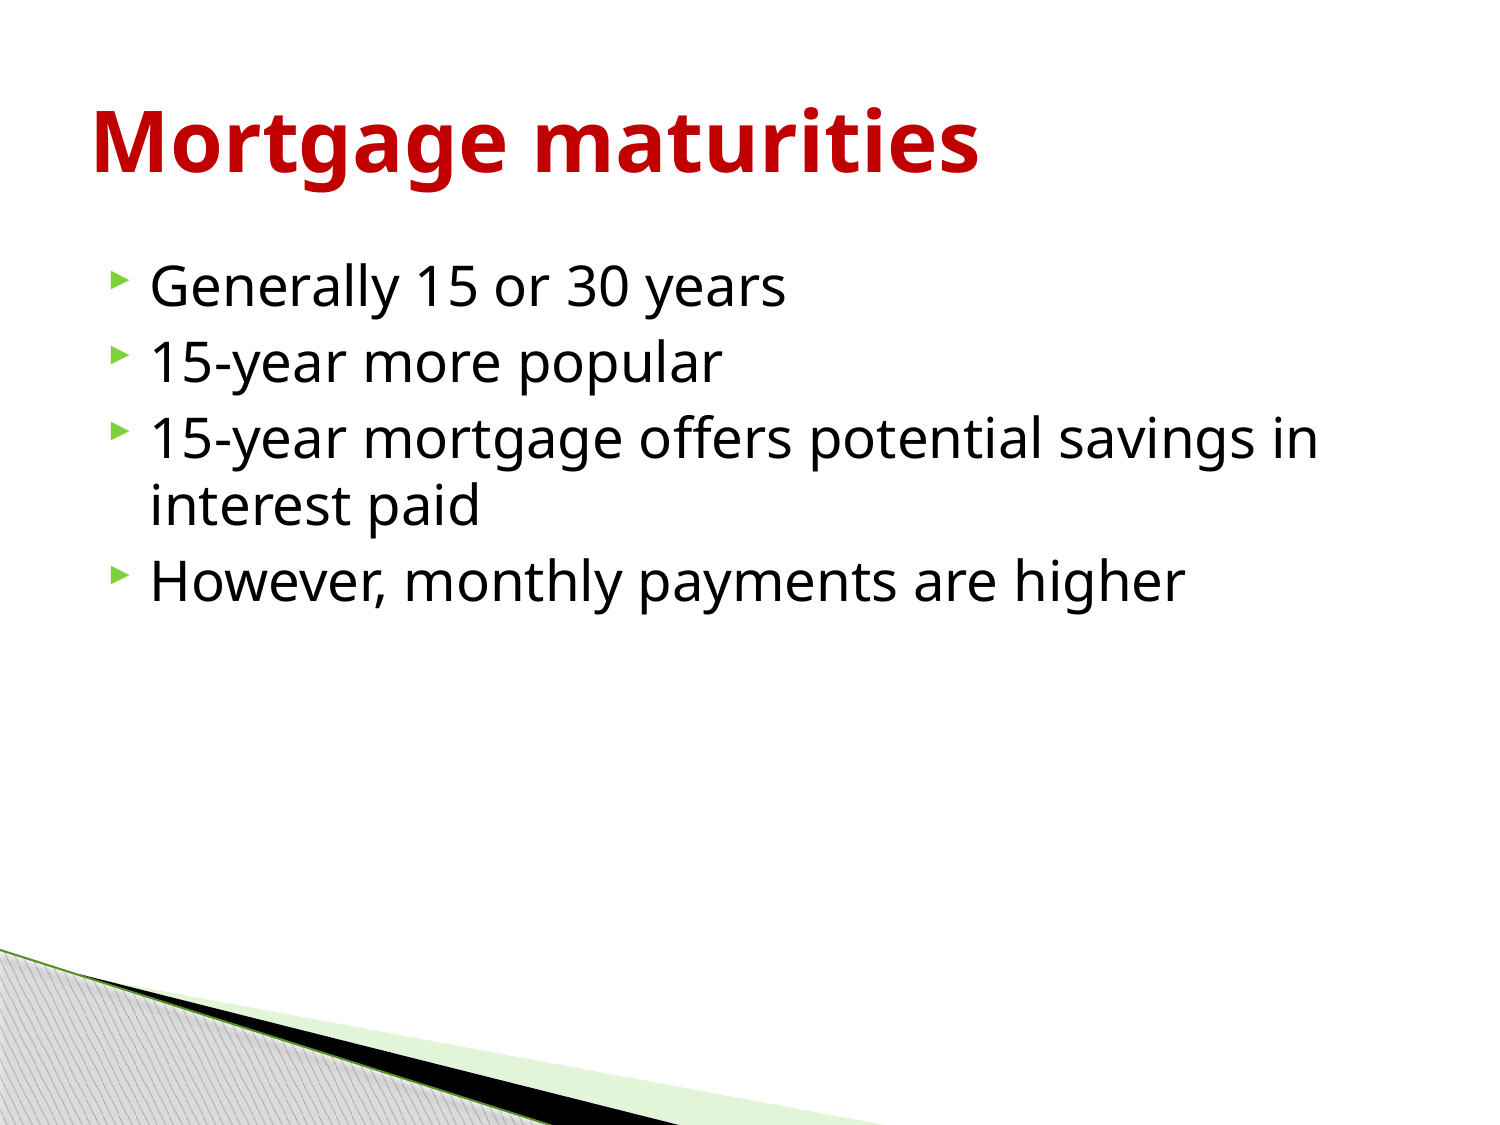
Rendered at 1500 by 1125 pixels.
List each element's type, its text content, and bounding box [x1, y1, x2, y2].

list Generally 15 or 30 years 15-year more popular 15-year mortgage offers potential savings in interest paid However, monthly payments are higher [75, 243, 1425, 986]
title Mortgage maturities [75, 45, 1425, 233]
